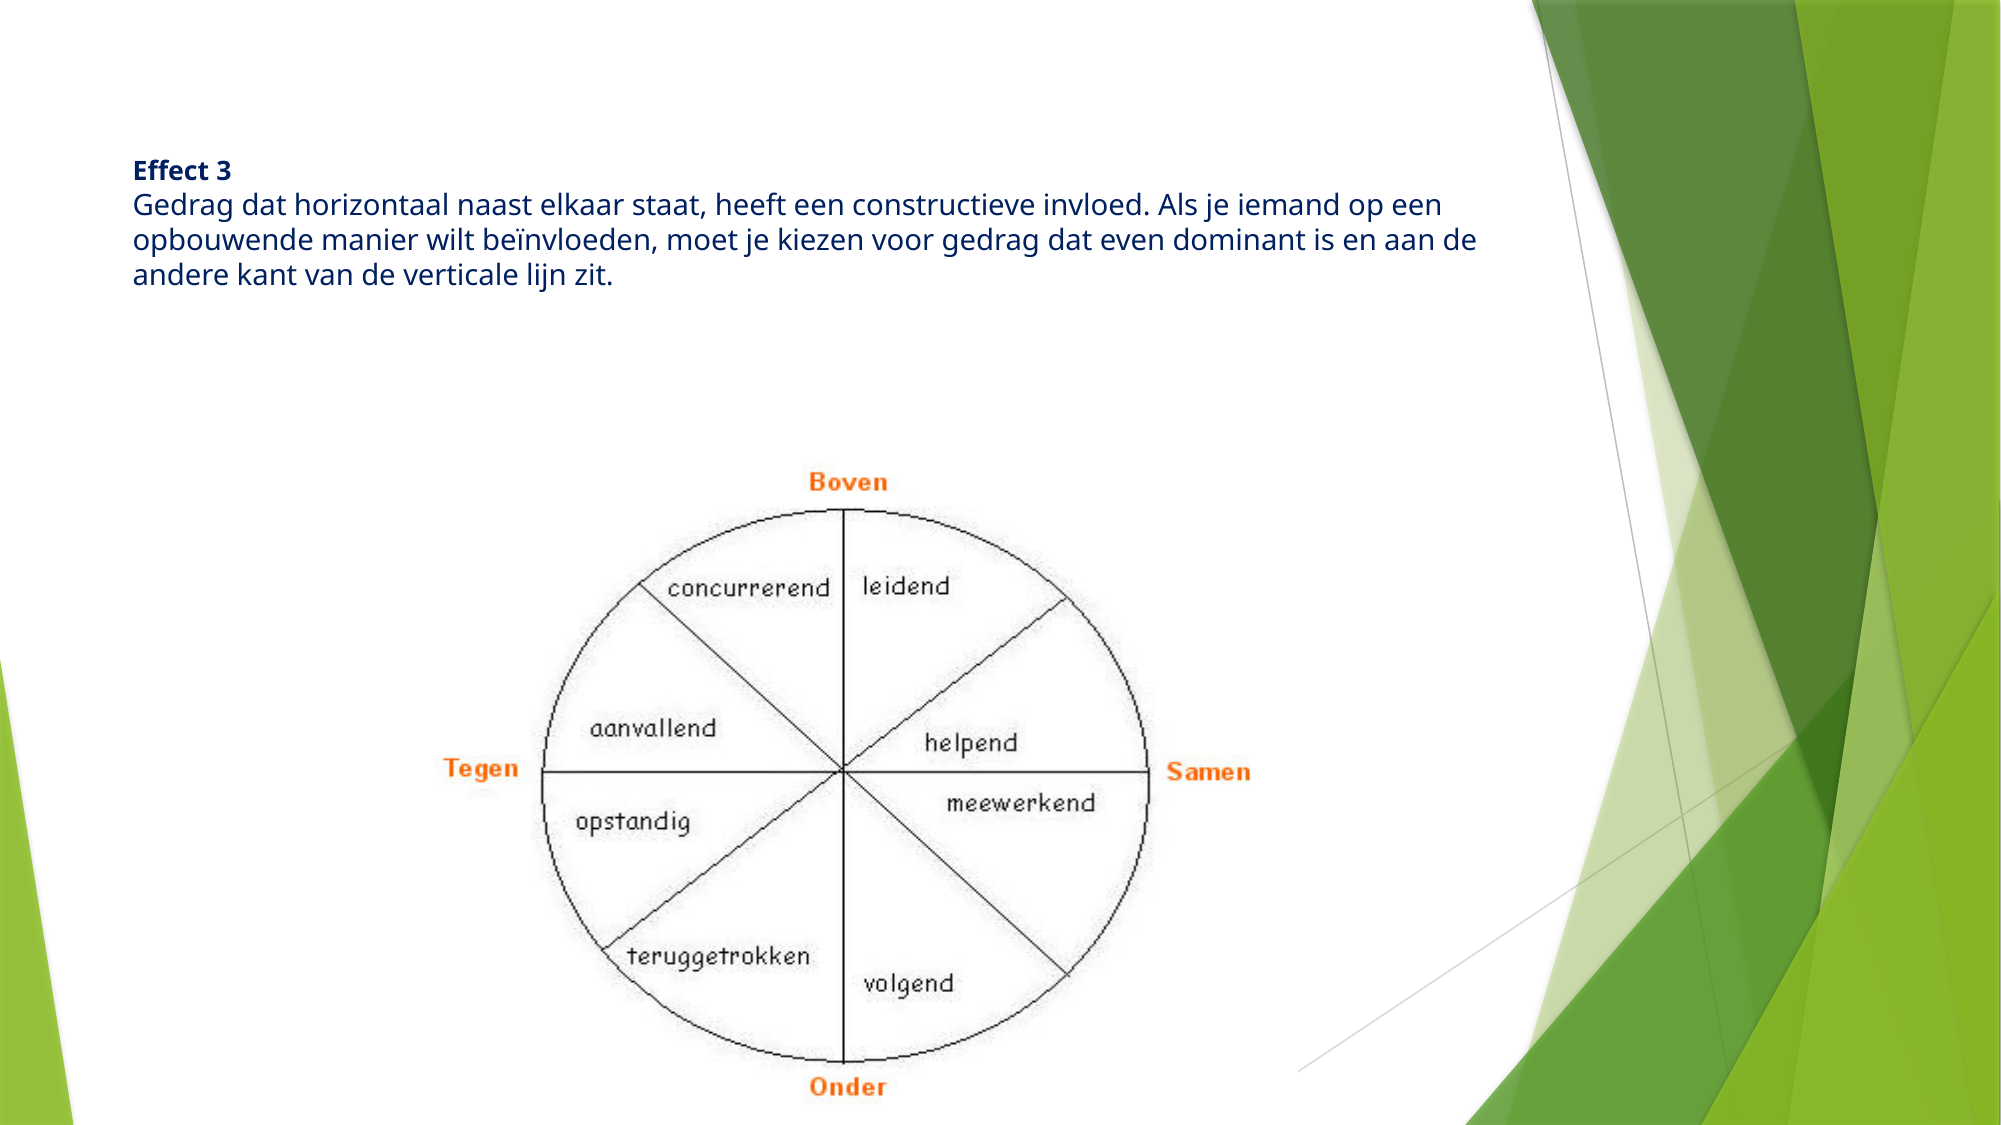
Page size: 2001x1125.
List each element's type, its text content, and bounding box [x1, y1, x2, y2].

title Effect 3 Gedrag dat horizontaal naast elkaar staat, heeft een constructieve invloed. Als je iemand op een opbouwende manier wilt beïnvloeden, moet je kiezen voor gedrag dat even dominant is en aan de andere kant van de verticale lijn zit. [117, 146, 1528, 364]
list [419, 449, 1298, 1125]
